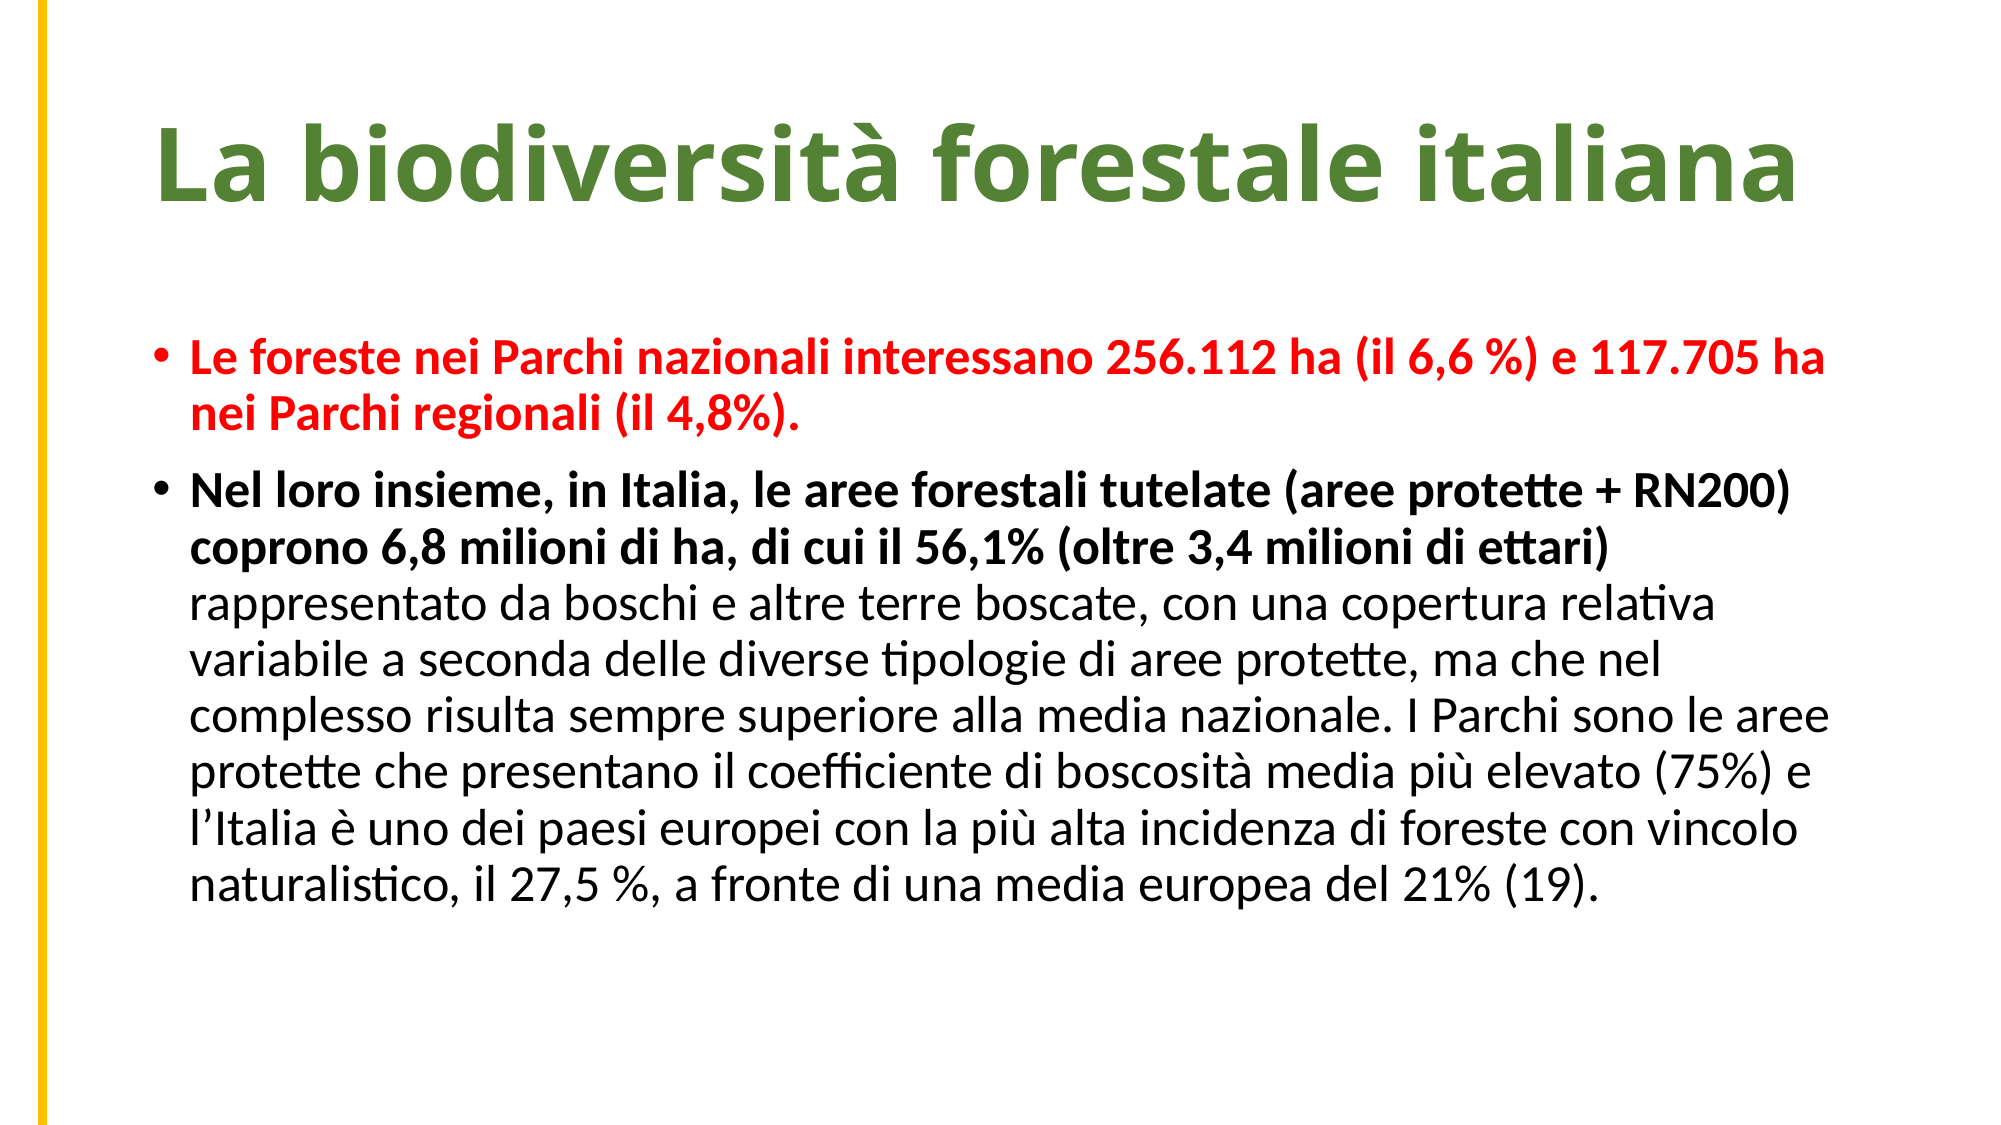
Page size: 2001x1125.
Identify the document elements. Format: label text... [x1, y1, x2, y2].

list Le foreste nei Parchi nazionali interessano 256.112 ha (il 6,6 %) e 117.705 ha nei Parchi regionali (il 4,8%). Nel loro insieme, in Italia, le aree forestali tutelate (aree protette + RN200) coprono 6,8 milioni di ha, di cui il 56,1% (oltre 3,4 milioni di ettari) rappresentato da boschi e altre terre boscate, con una copertura relativa variabile a seconda delle diverse tipologie di aree protette, ma che nel complesso risulta sempre superiore alla media nazionale. I Parchi sono le aree protette che presentano il coefficiente di boscosità media più elevato (75%) e l’Italia è uno dei paesi europei con la più alta incidenza di foreste con vincolo naturalistico, il 27,5 %, a fronte di una media europea del 21% (19). [137, 322, 1863, 964]
text_box La biodiversità forestale italiana [137, 59, 1863, 278]
